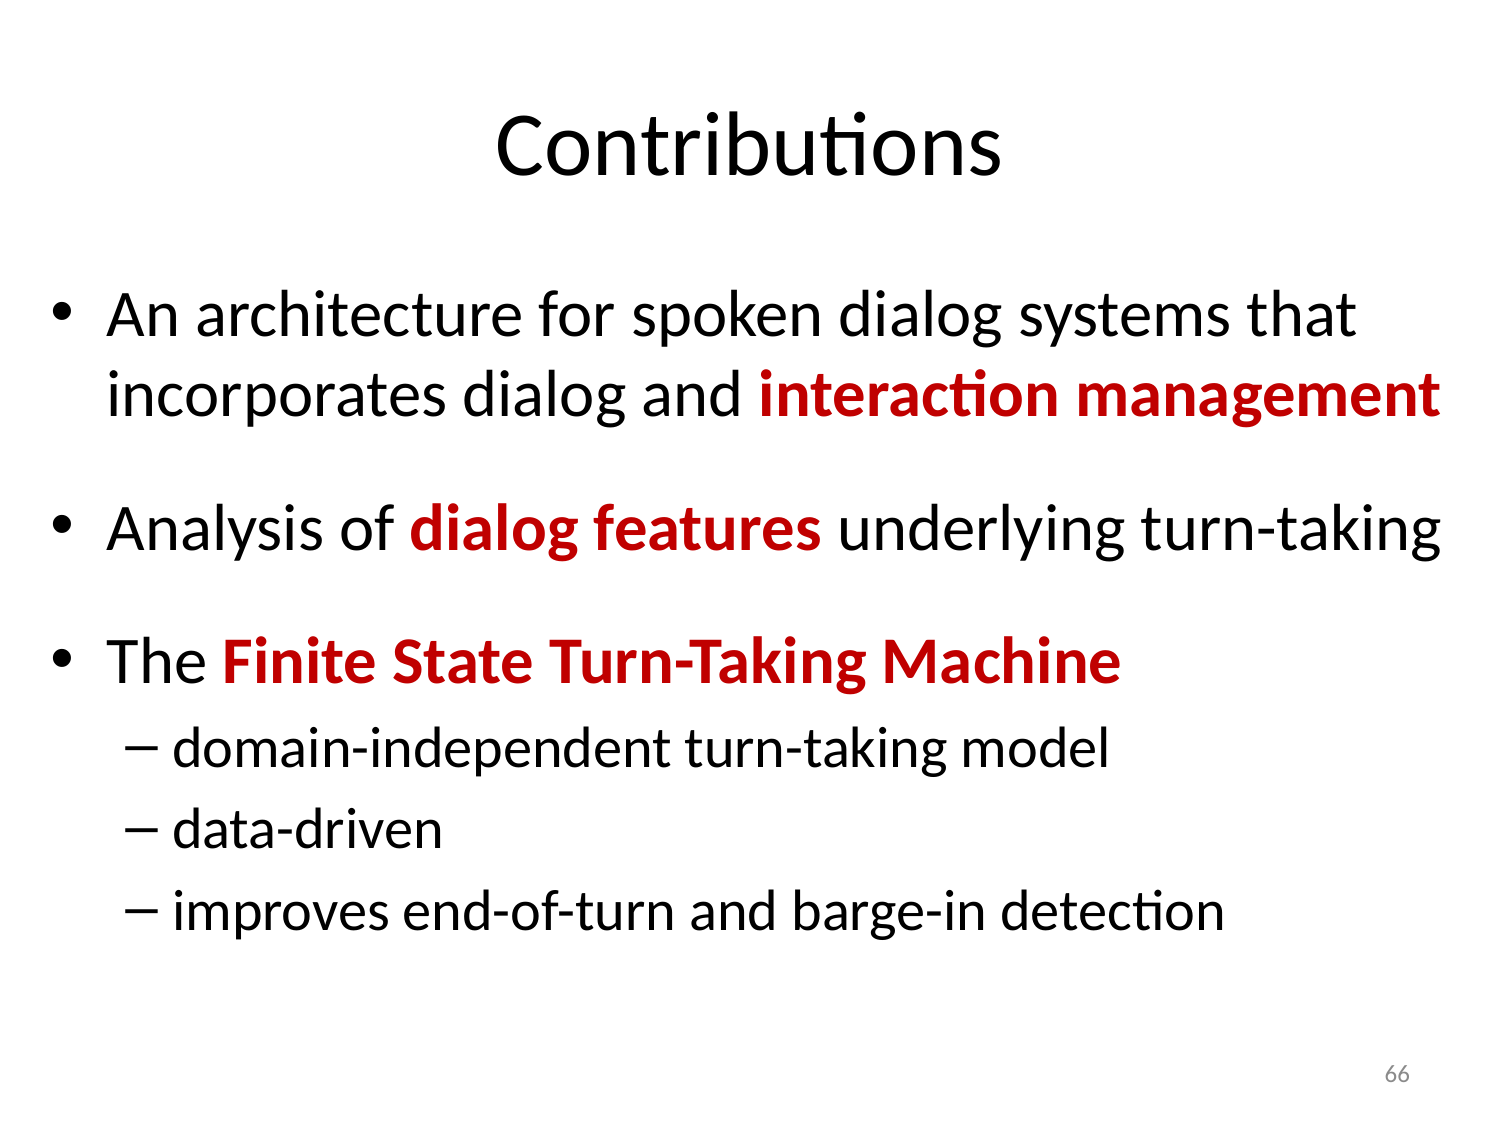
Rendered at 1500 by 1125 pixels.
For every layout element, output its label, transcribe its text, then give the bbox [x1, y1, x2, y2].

title Contributions [75, 45, 1425, 233]
slide_number 66 [1074, 1042, 1425, 1103]
list An architecture for spoken dialog systems that incorporates dialog and interaction management Analysis of dialog features underlying turn-taking The Finite State Turn-Taking Machine domain-independent turn-taking model data-driven improves end-of-turn and barge-in detection [35, 262, 1463, 1005]
